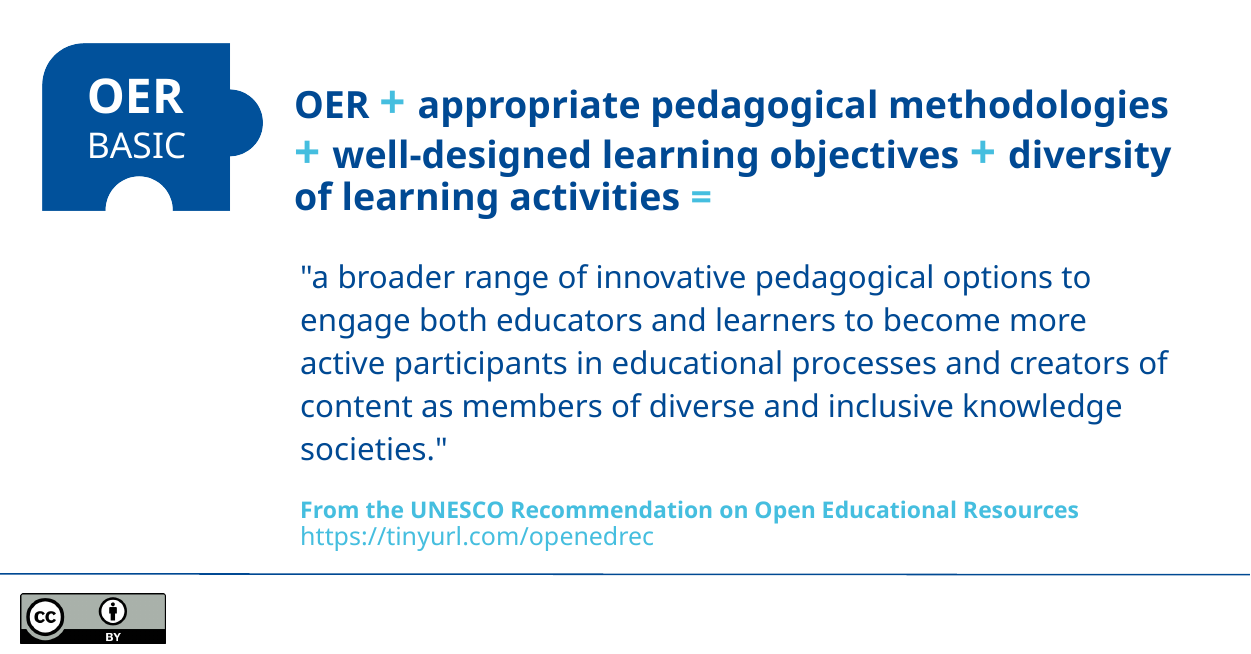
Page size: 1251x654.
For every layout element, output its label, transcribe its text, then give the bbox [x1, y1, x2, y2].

picture [41, 43, 263, 212]
text_box [0, 582, 1250, 654]
text_box https://tinyurl.com/openedrec [288, 508, 740, 563]
picture [20, 592, 166, 645]
text_box OER BASIC [266, 50, 410, 181]
text_box "a broader range of innovative pedagogical options to engage both educators and learners to become more active participants in educational processes and creators of content as members of diverse and inclusive knowledge societies." [288, 239, 1193, 482]
text_box OER + appropriate pedagogical methodologies + well-designed learning objectives + diversity of learning activities = [281, 65, 1207, 232]
text_box From the UNESCO Recommendation on Open Educational Resources [287, 482, 1250, 535]
